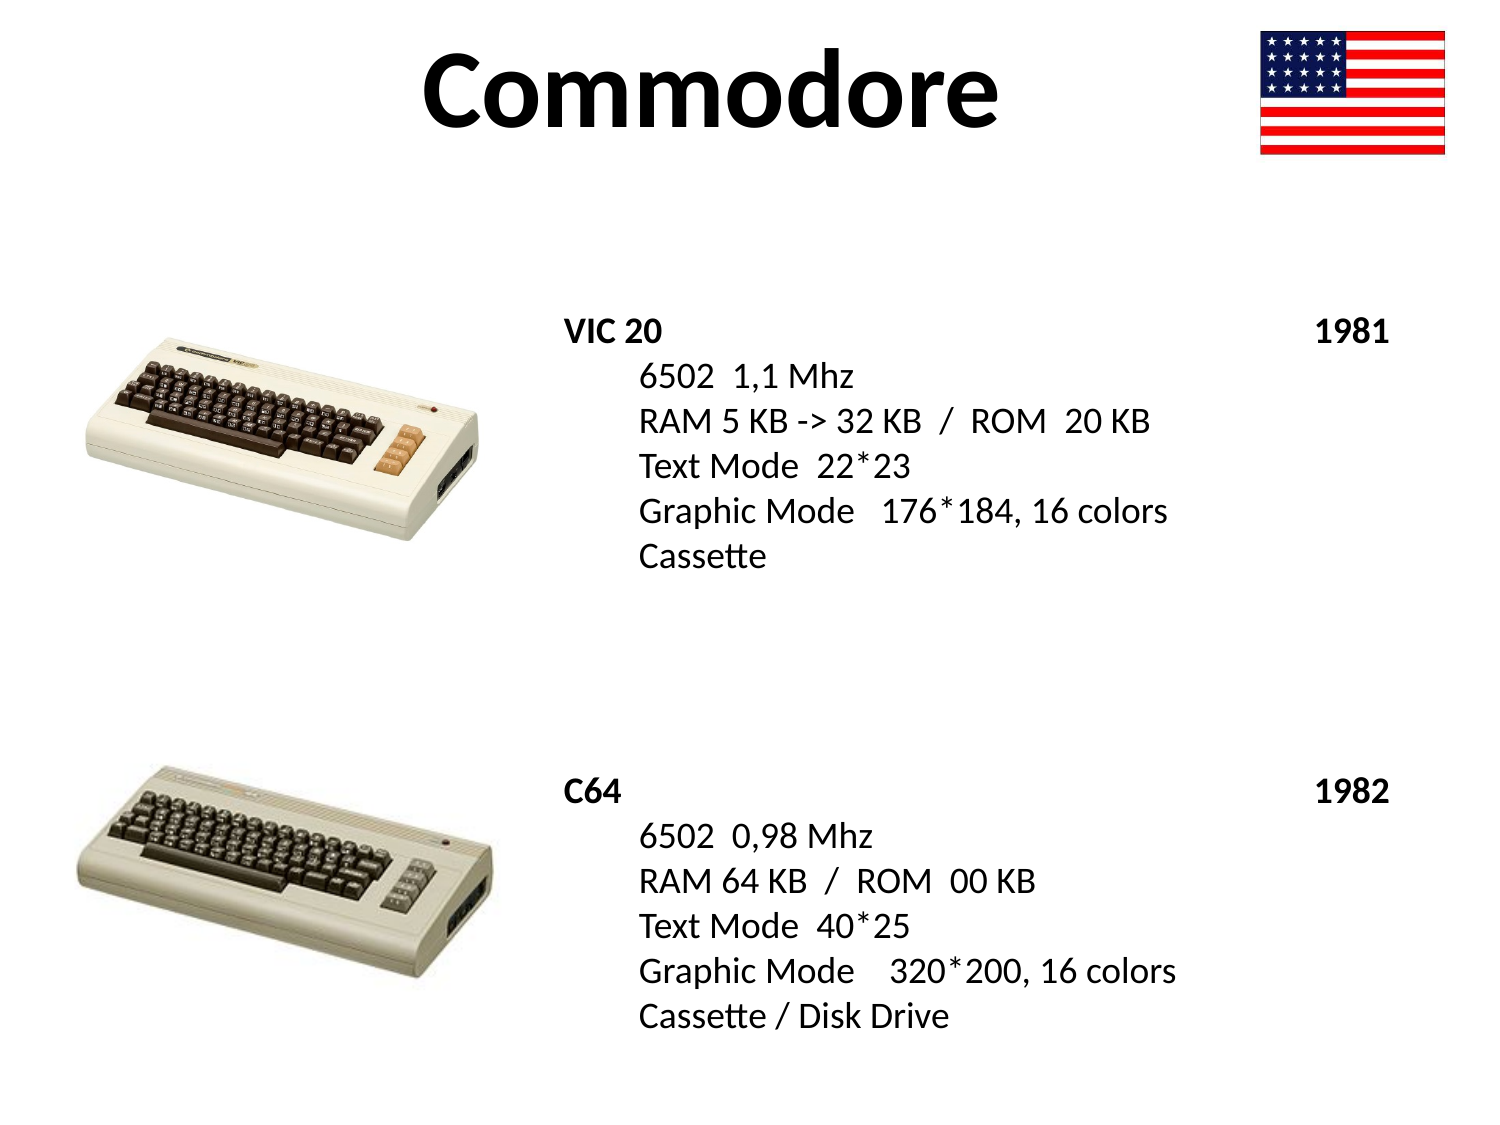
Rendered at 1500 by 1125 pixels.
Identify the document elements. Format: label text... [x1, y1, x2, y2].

picture [1209, 7, 1495, 179]
text_box C64 1982 6502 0,98 Mhz RAM 64 KB / ROM 00 KB Text Mode 40*25 Graphic Mode 320*200, 16 colors Cassette / Disk Drive [549, 758, 1471, 1044]
text_box VIC 20 1981 6502 1,1 Mhz RAM 5 KB -> 32 KB / ROM 20 KB Text Mode 22*23 Graphic Mode 176*184, 16 colors Cassette [549, 298, 1471, 583]
picture [59, 314, 503, 565]
picture [49, 739, 520, 1006]
text_box Commodore [407, 7, 1069, 157]
